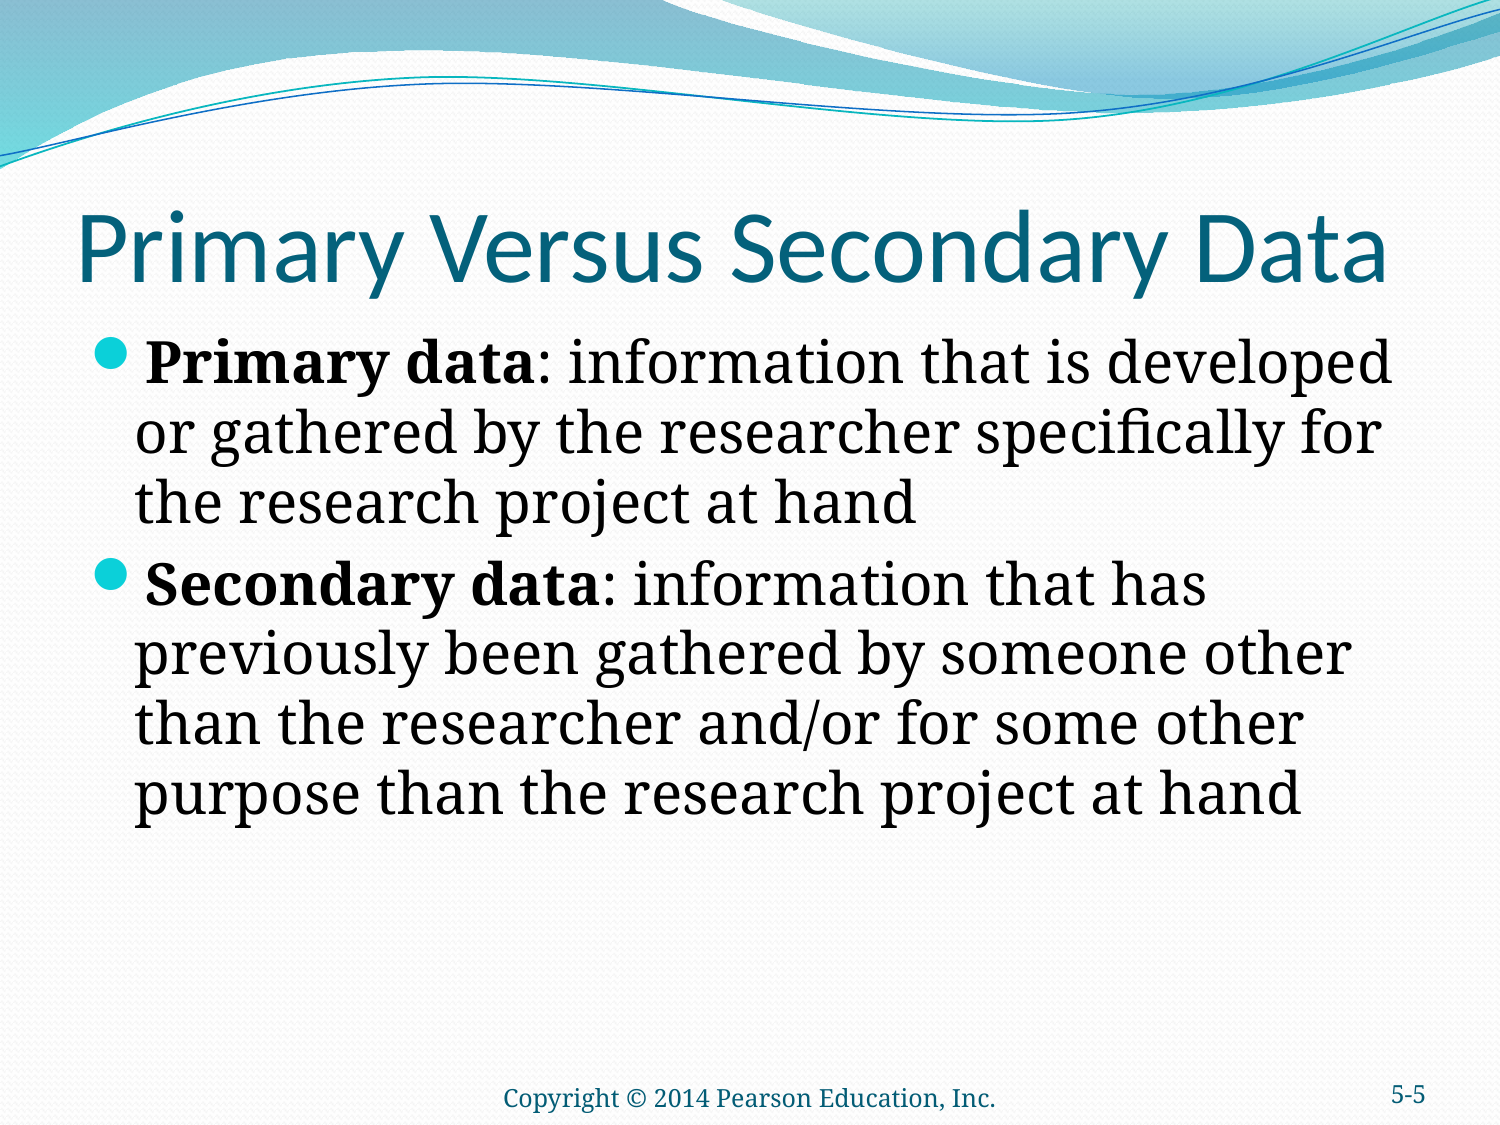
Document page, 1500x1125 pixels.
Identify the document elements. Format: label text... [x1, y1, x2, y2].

title Primary Versus Secondary Data [74, 115, 1426, 304]
list Primary data: information that is developed or gathered by the researcher specifically for the research project at hand Secondary data: information that has previously been gathered by someone other than the researcher and/or for some other purpose than the research project at hand [74, 317, 1426, 1038]
